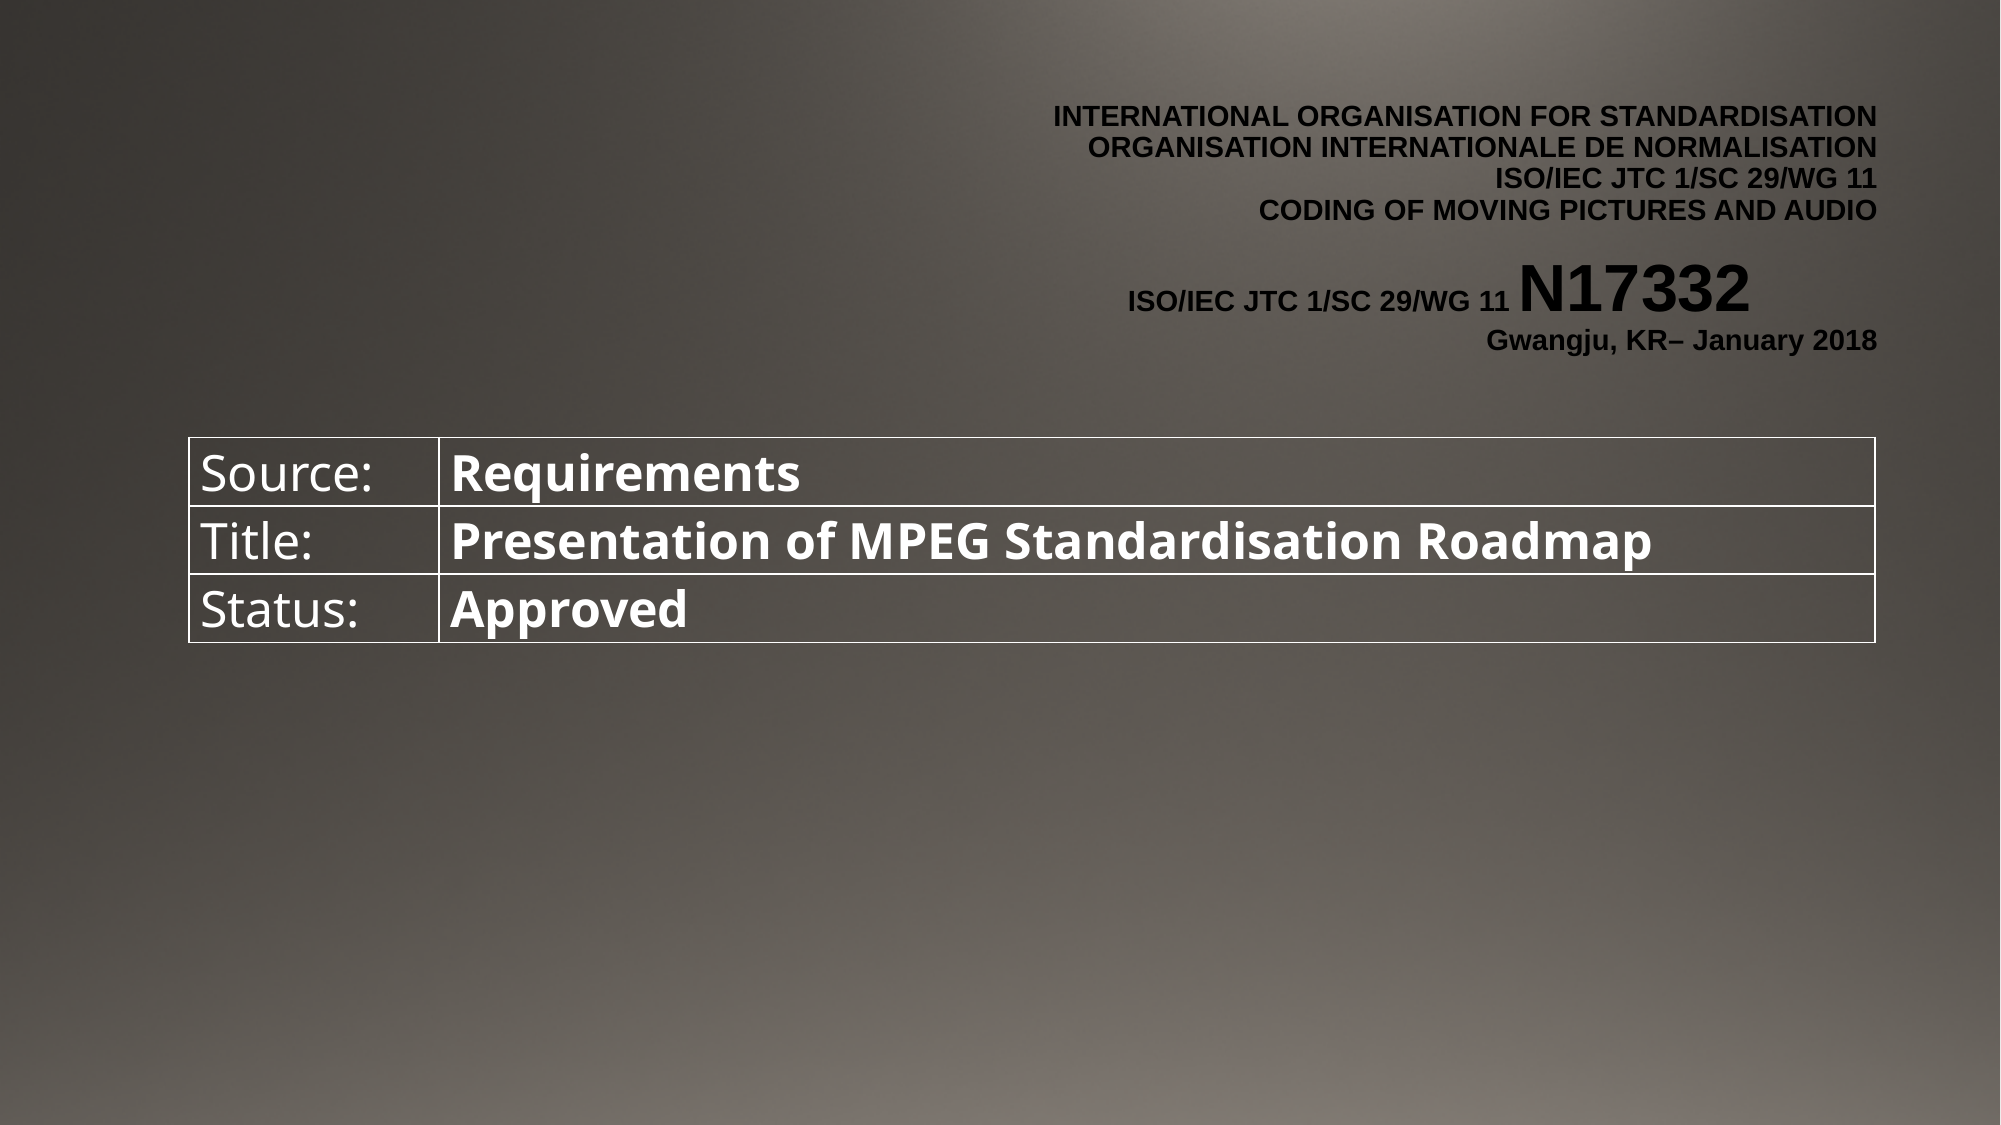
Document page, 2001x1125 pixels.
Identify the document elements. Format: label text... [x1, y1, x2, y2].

picture [0, 0, 2001, 1125]
table_header Requirements [440, 438, 1874, 505]
table_cell Presentation of MPEG Standardisation Roadmap [440, 507, 1874, 573]
table_header Source: [190, 438, 438, 505]
title INTERNATIONAL ORGANISATION FOR STANDARDISATION ORGANISATION INTERNATIONALE DE NORMALISATION ISO/IEC JTC 1/SC 29/WG 11 CODING OF MOVING PICTURES AND AUDIO ISO/IEC JTC 1/SC 29/WG 11 N17332 Gwangju, KR– January 2018 [324, 93, 1893, 365]
table_cell Status: [190, 575, 438, 642]
table_cell Title: [190, 507, 438, 573]
table_cell Approved [440, 575, 1874, 642]
